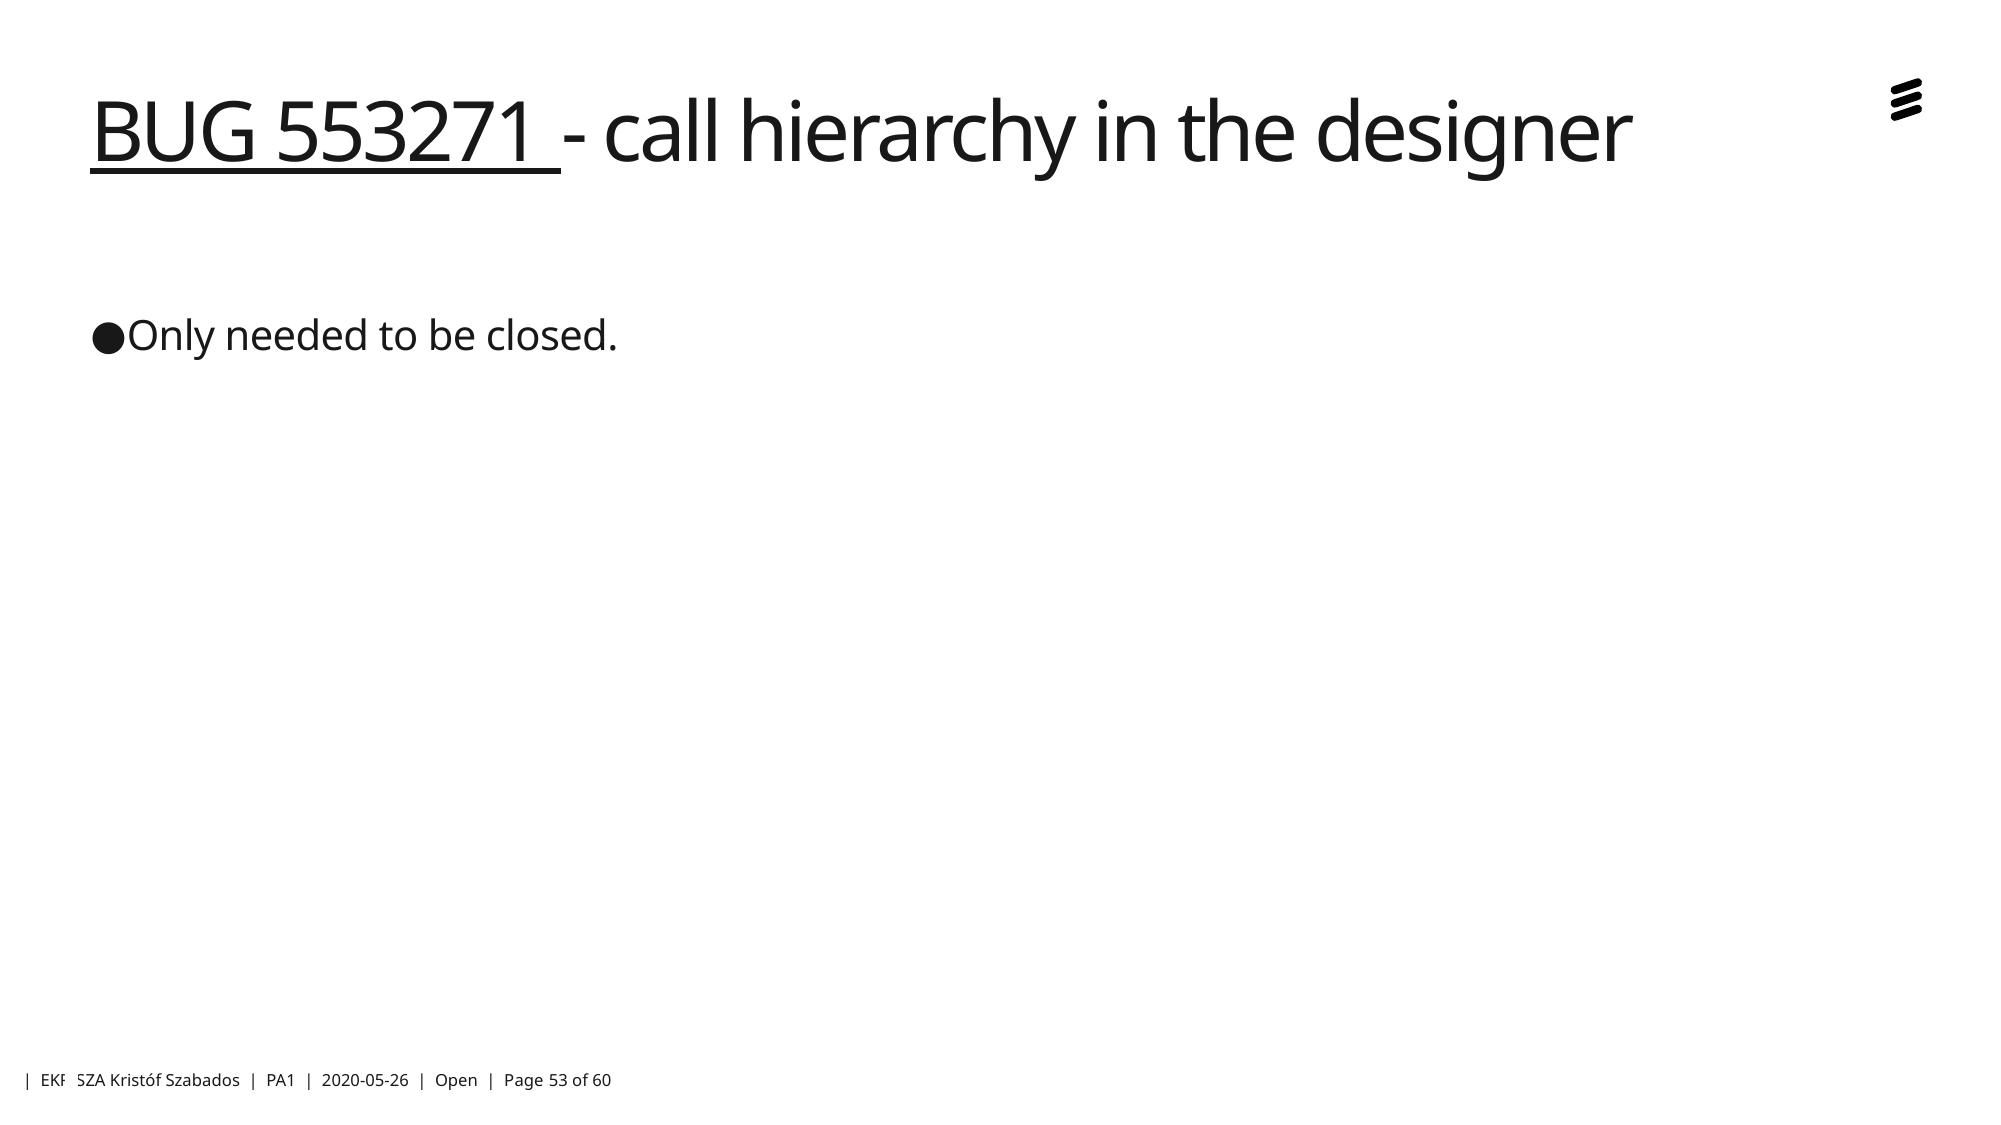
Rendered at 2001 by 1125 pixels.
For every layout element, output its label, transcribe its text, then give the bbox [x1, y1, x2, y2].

title BUG 553271 - call hierarchy in the designer [78, 77, 1805, 256]
list Only needed to be closed. [78, 302, 1922, 1024]
